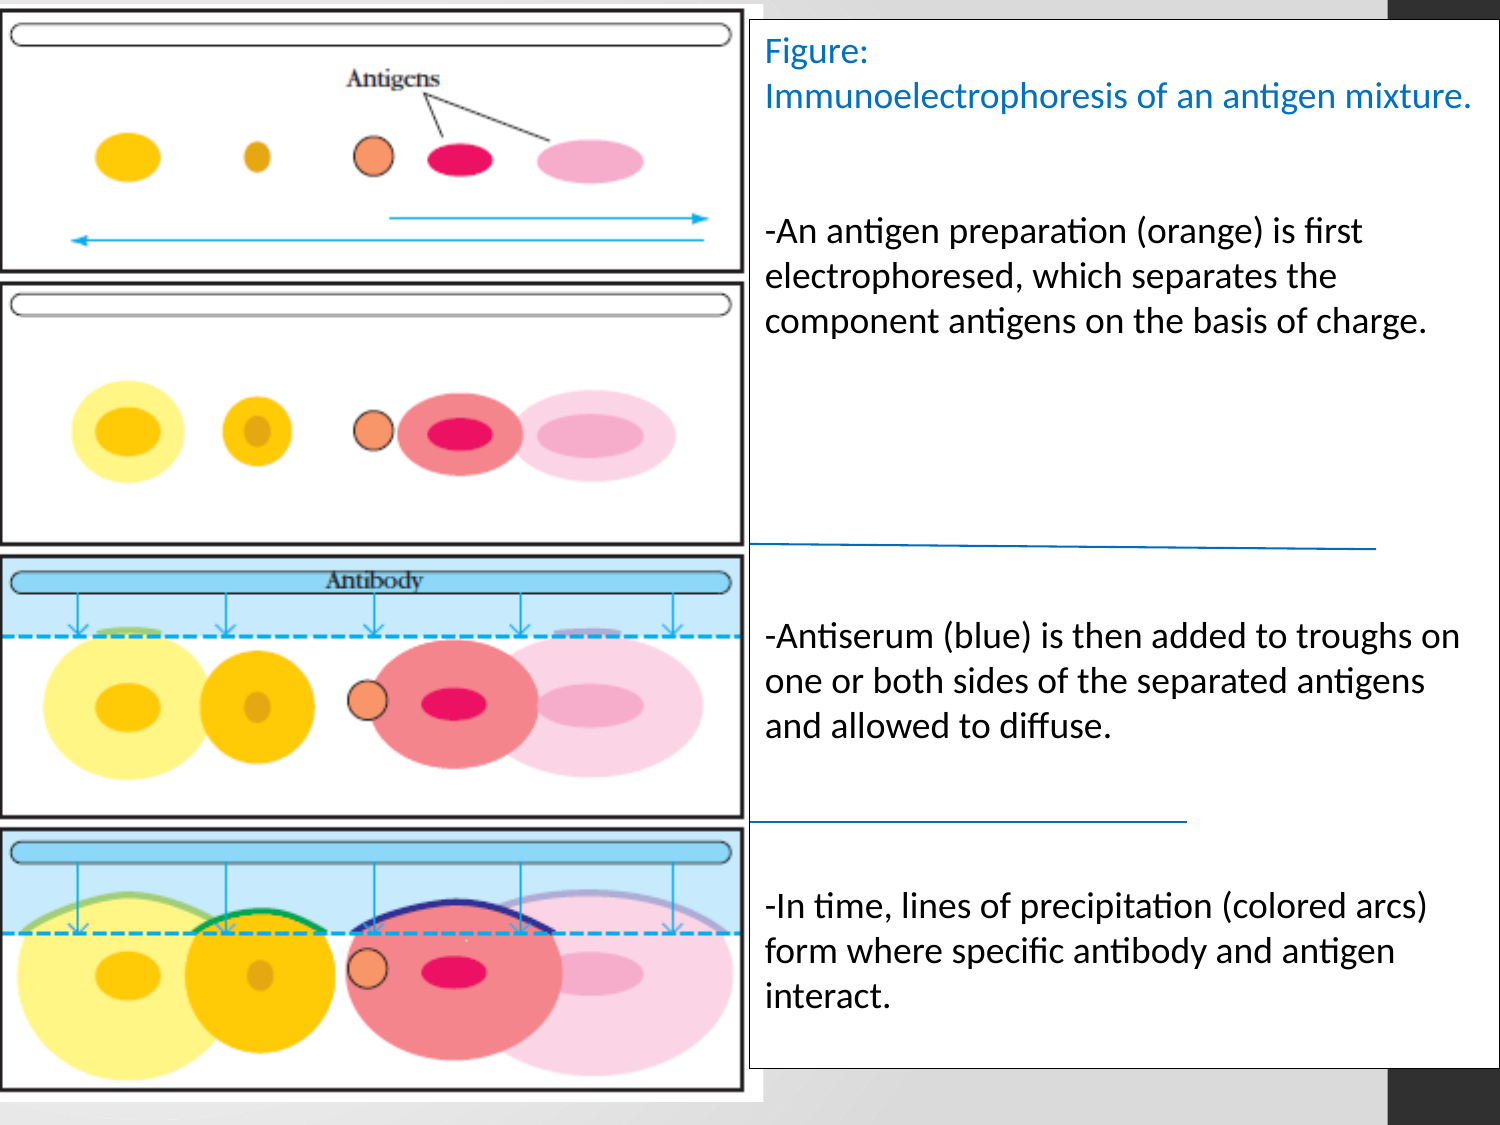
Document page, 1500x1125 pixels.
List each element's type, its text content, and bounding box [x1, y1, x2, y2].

picture [0, 3, 764, 1103]
text_box Figure: Immunoelectrophoresis of an antigen mixture. -An antigen preparation (orange) is first electrophoresed, which separates the component antigens on the basis of charge. -Antiserum (blue) is then added to troughs on one or both sides of the separated antigens and allowed to diffuse. -In time, lines of precipitation (colored arcs) form where specific antibody and antigen interact. [775, 19, 1500, 1069]
